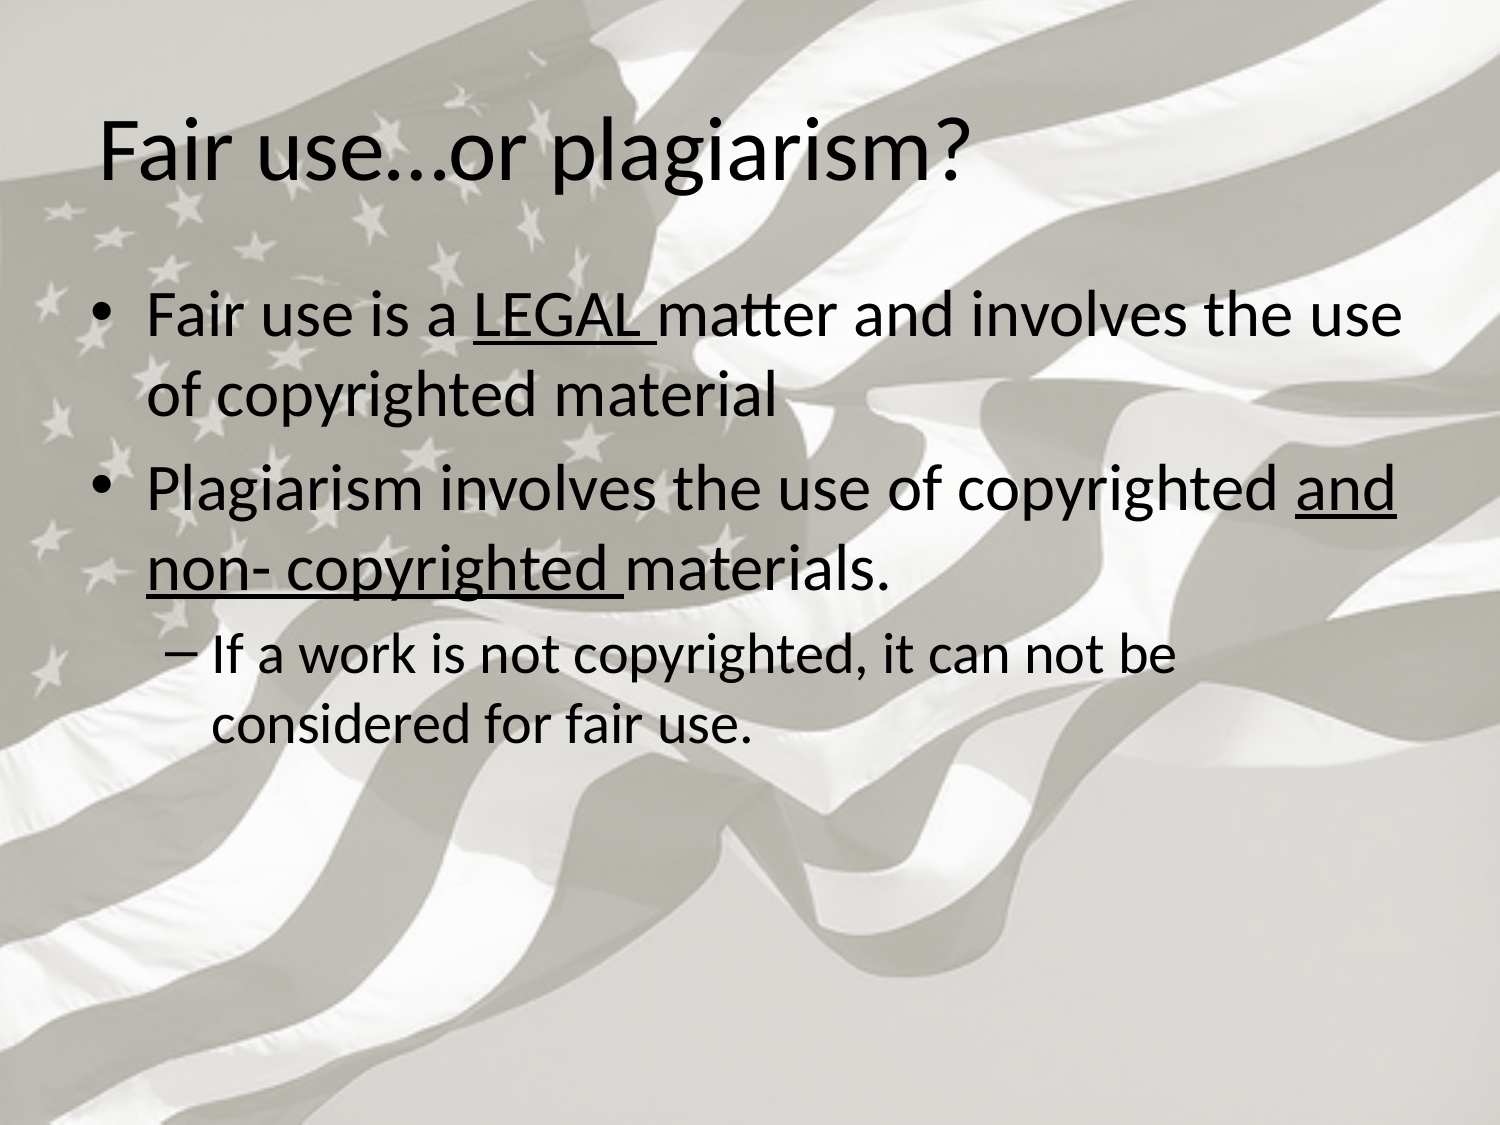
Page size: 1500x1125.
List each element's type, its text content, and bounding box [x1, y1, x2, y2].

list Fair use is a LEGAL matter and involves the use of copyrighted material Plagiarism involves the use of copyrighted and non- copyrighted materials. If a work is not copyrighted, it can not be considered for fair use. [75, 262, 1425, 1005]
title Fair use…or plagiarism? [0, 50, 1213, 238]
